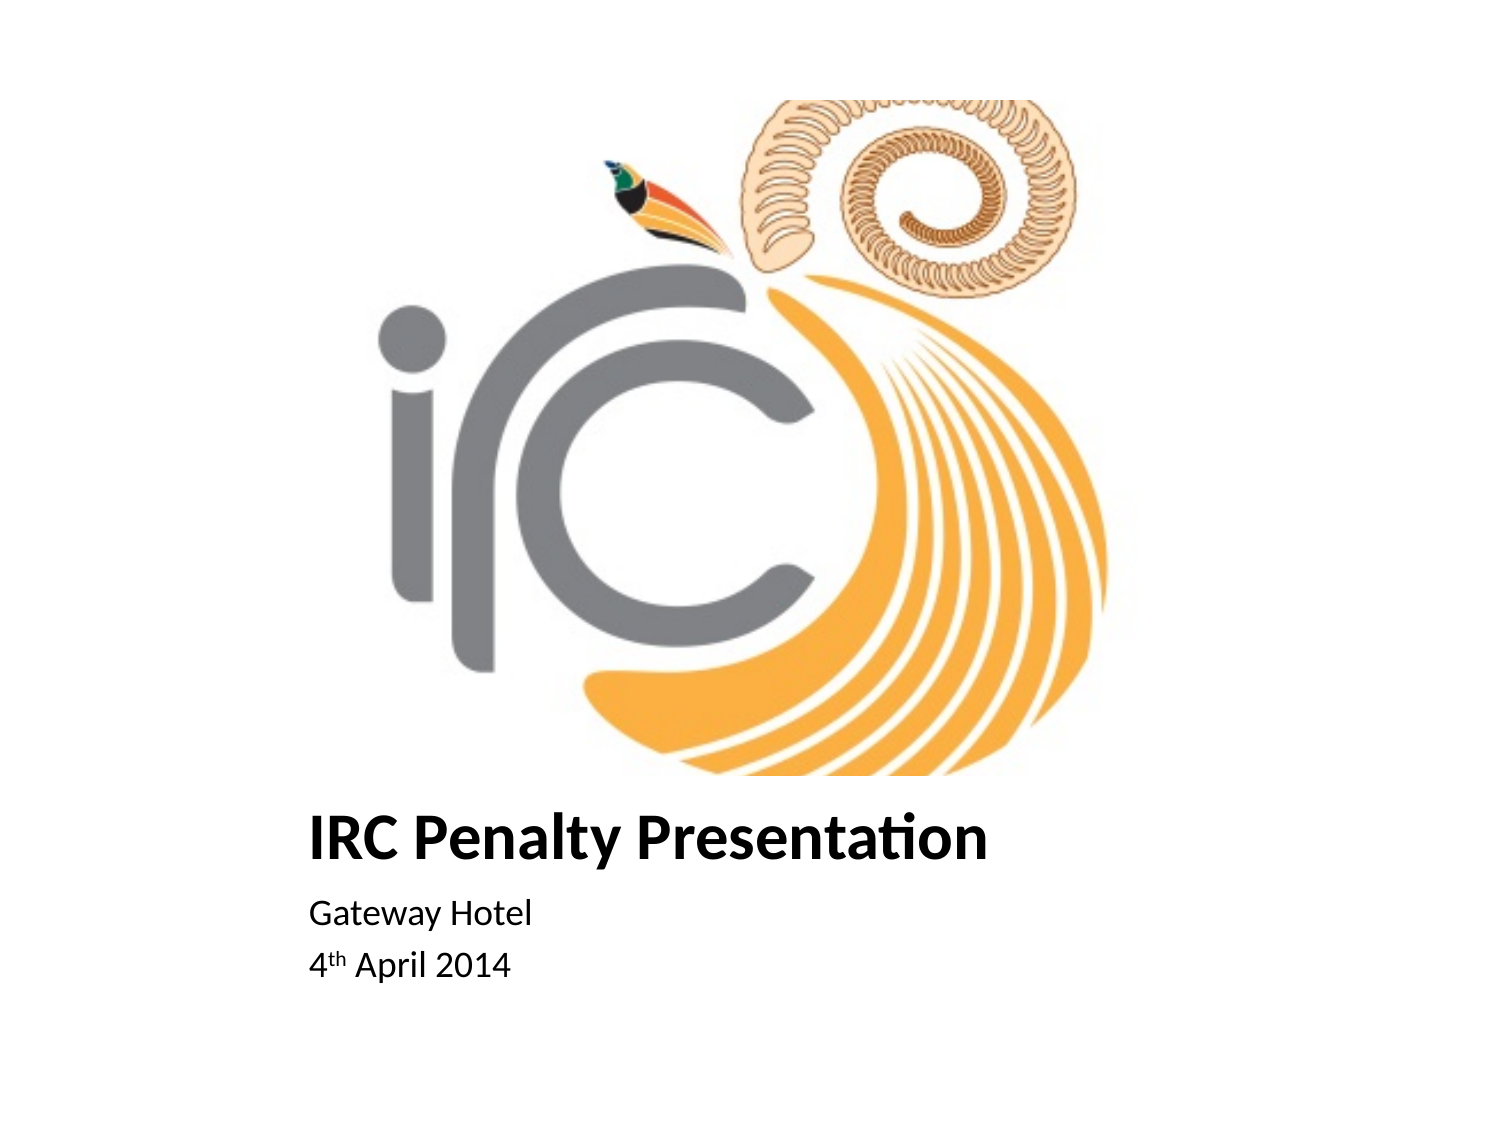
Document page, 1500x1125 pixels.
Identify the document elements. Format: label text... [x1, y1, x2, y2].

title IRC Penalty Presentation [294, 787, 1194, 880]
picture [293, 100, 1195, 776]
list Gateway Hotel 4th April 2014 [294, 880, 1194, 1013]
